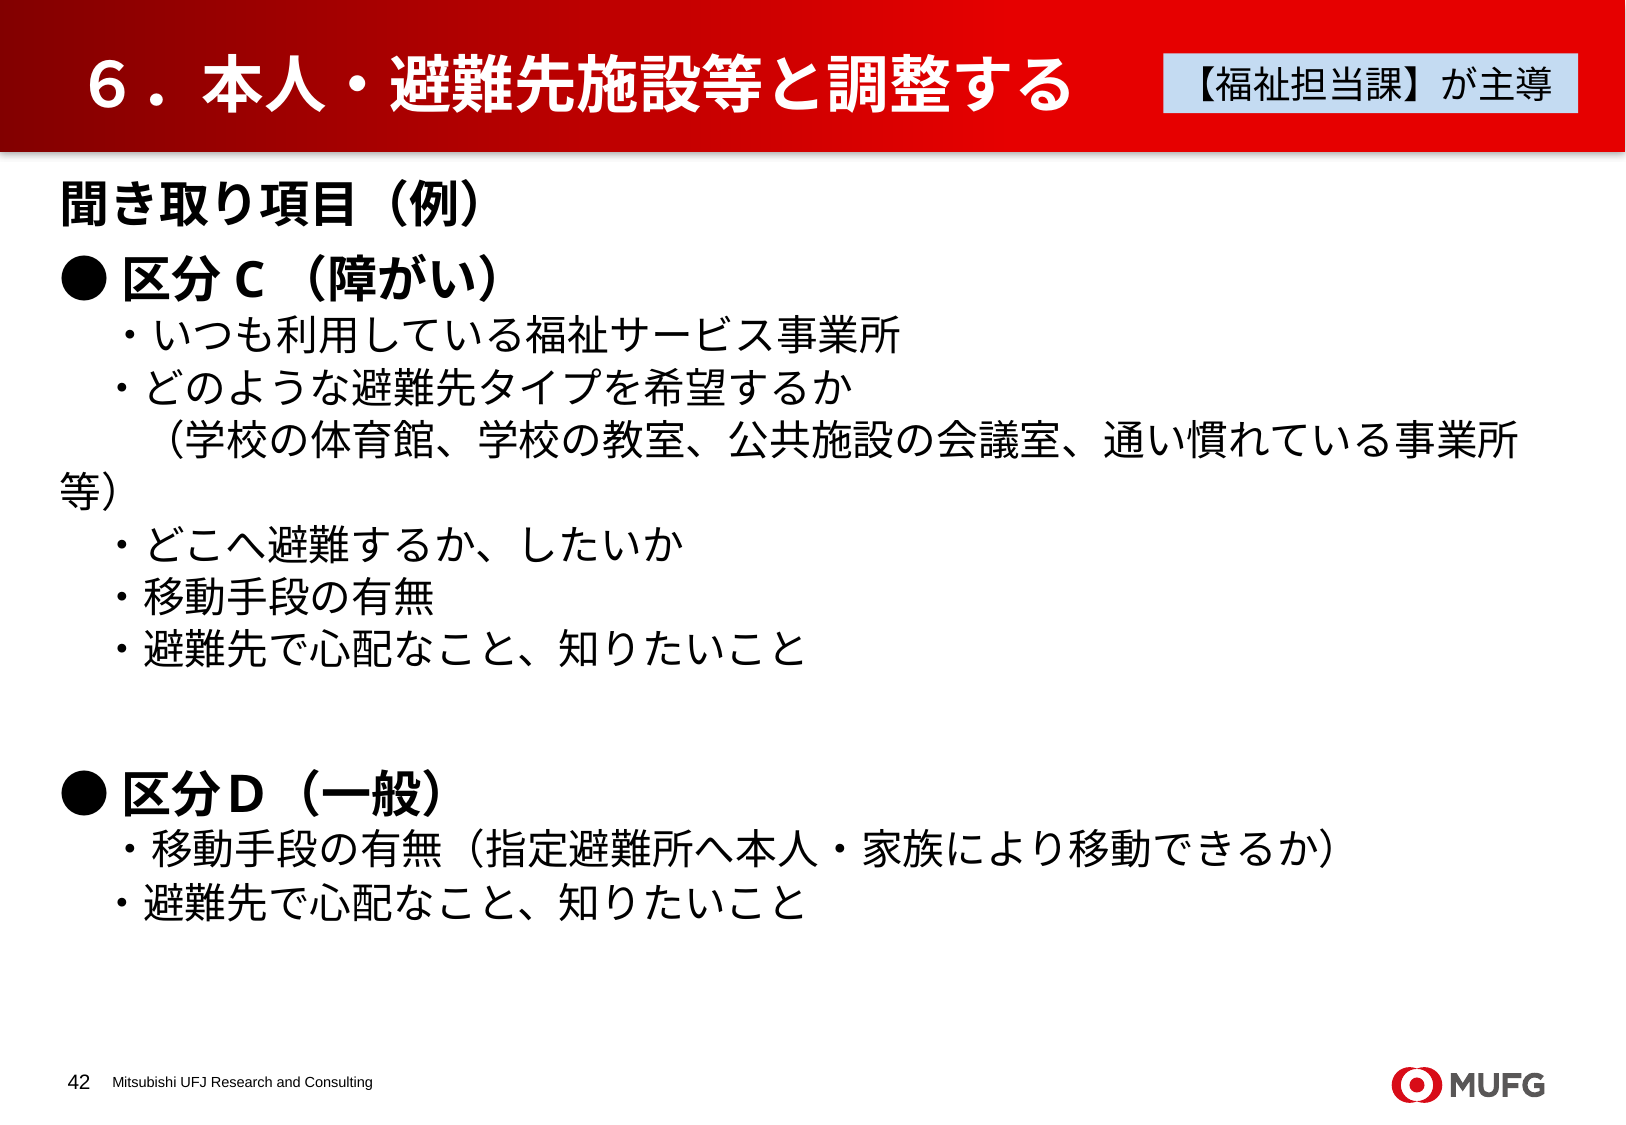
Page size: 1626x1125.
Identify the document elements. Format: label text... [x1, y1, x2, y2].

title ６．本人・避難先施設等と調整する [67, 42, 1557, 120]
text_box 聞き取り項目（例） ●区分C（障がい） ・いつも利用している福祉サービス事業所 ・どのような避難先タイプを希望するか （学校の体育館、学校の教室、公共施設の会議室、通い慣れている事業所等） ・どこへ避難するか、したいか ・移動手段の有無 ・避難先で心配なこと、知りたいこと ●区分Ｄ（一般） ・移動手段の有無（指定避難所へ本人・家族により移動できるか） ・避難先で心配なこと、知りたいこと [50, 161, 1608, 1060]
text_box 【福祉担当課】が主導 [1163, 53, 1579, 114]
